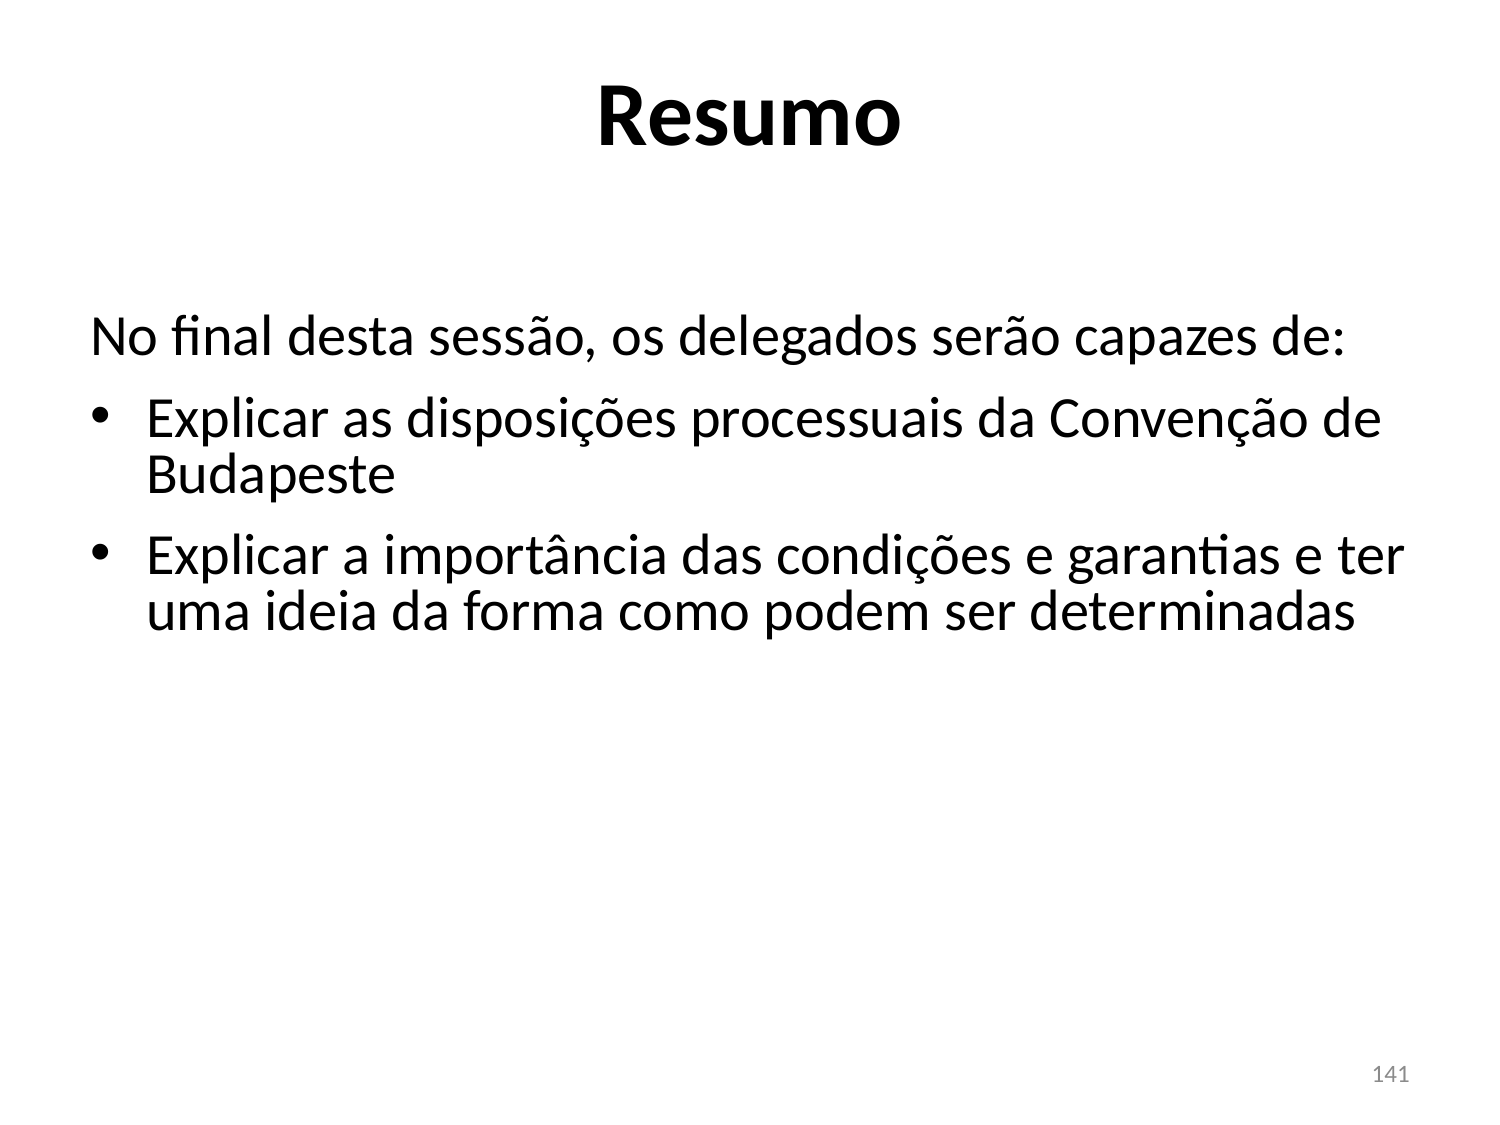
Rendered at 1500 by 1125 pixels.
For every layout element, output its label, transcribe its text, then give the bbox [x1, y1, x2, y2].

slide_number 141 [1074, 1042, 1425, 1103]
title Resumo [74, 44, 1426, 173]
list No final desta sessão, os delegados serão capazes de: Explicar as disposições processuais da Convenção de Budapeste Explicar a importância das condições e garantias e ter uma ideia da forma como podem ser determinadas [74, 226, 1472, 1006]
